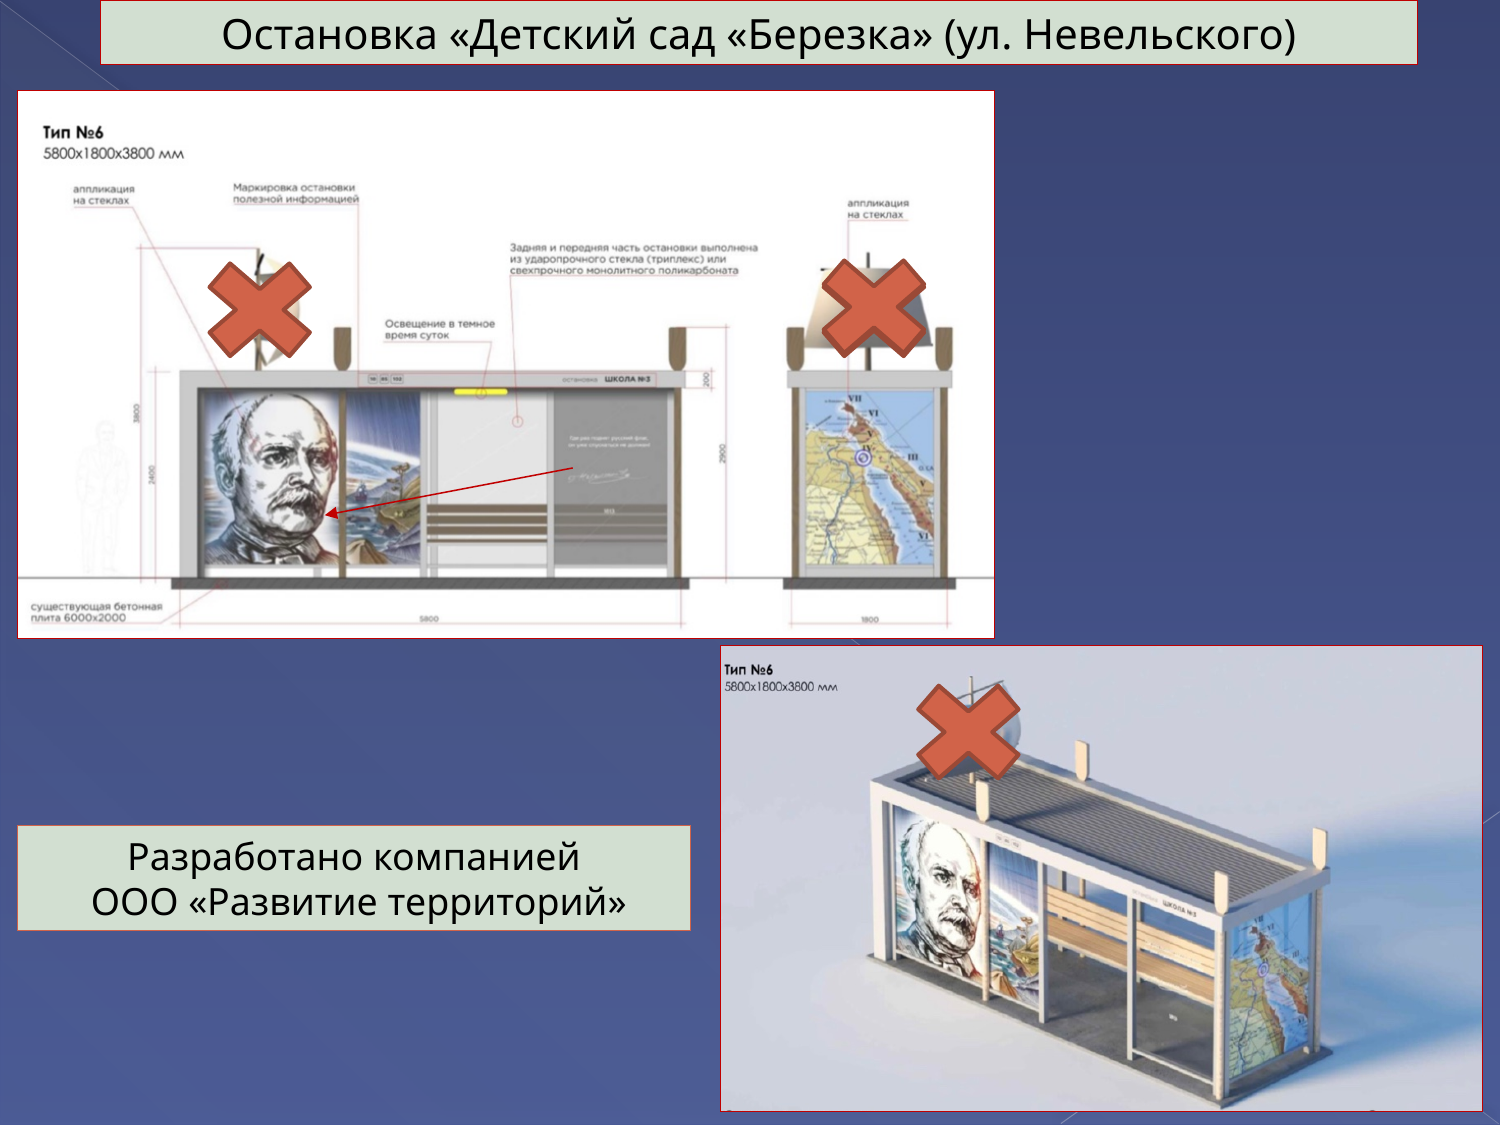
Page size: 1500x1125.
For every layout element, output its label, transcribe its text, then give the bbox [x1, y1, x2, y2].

text_box Остановка «Детский сад «Березка» (ул. Невельского) [100, 0, 1418, 65]
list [17, 89, 995, 639]
text_box Разработано компанией ООО «Развитие территорий» [17, 825, 691, 931]
picture [720, 644, 1483, 1112]
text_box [324, 467, 573, 516]
